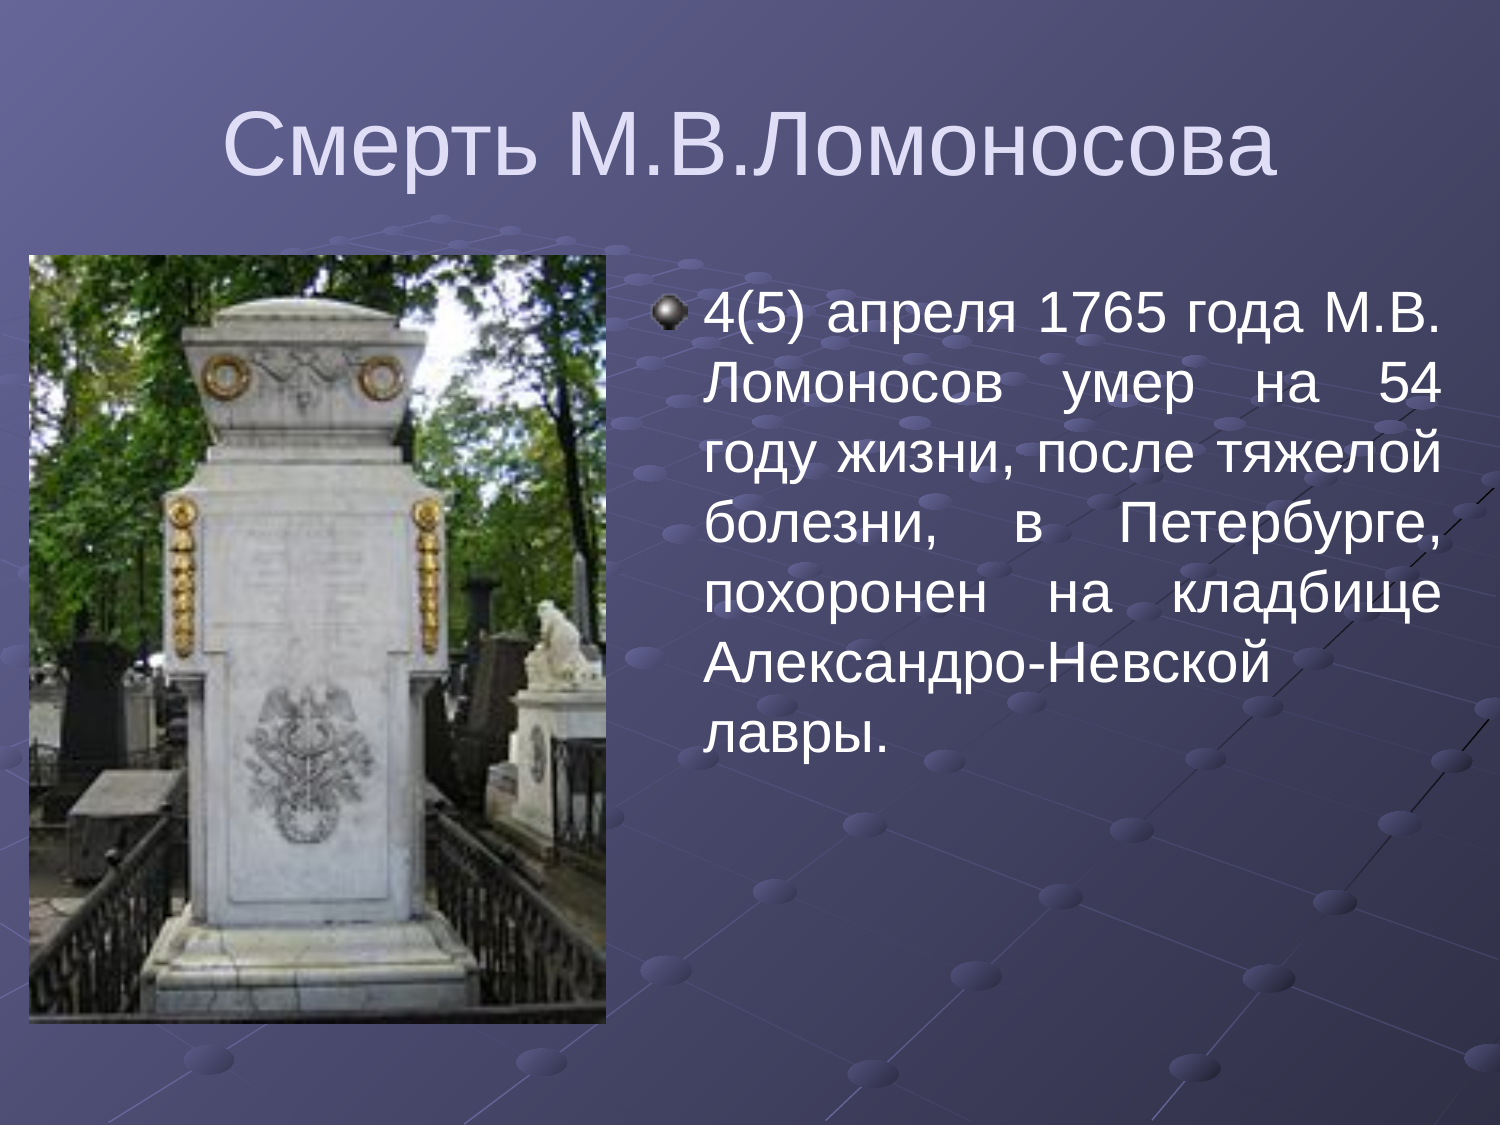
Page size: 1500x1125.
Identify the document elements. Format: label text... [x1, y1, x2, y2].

picture [646, 289, 688, 330]
title Смерть М.В.Ломоносова [74, 44, 1426, 233]
list 4(5) апреля 1765 года М.В. Ломоносов умер на 54 году жизни, после тяжелой болезни, в Петербурге, похоронен на кладбище Александро-Невской лавры. [631, 266, 1460, 1011]
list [29, 255, 606, 1024]
